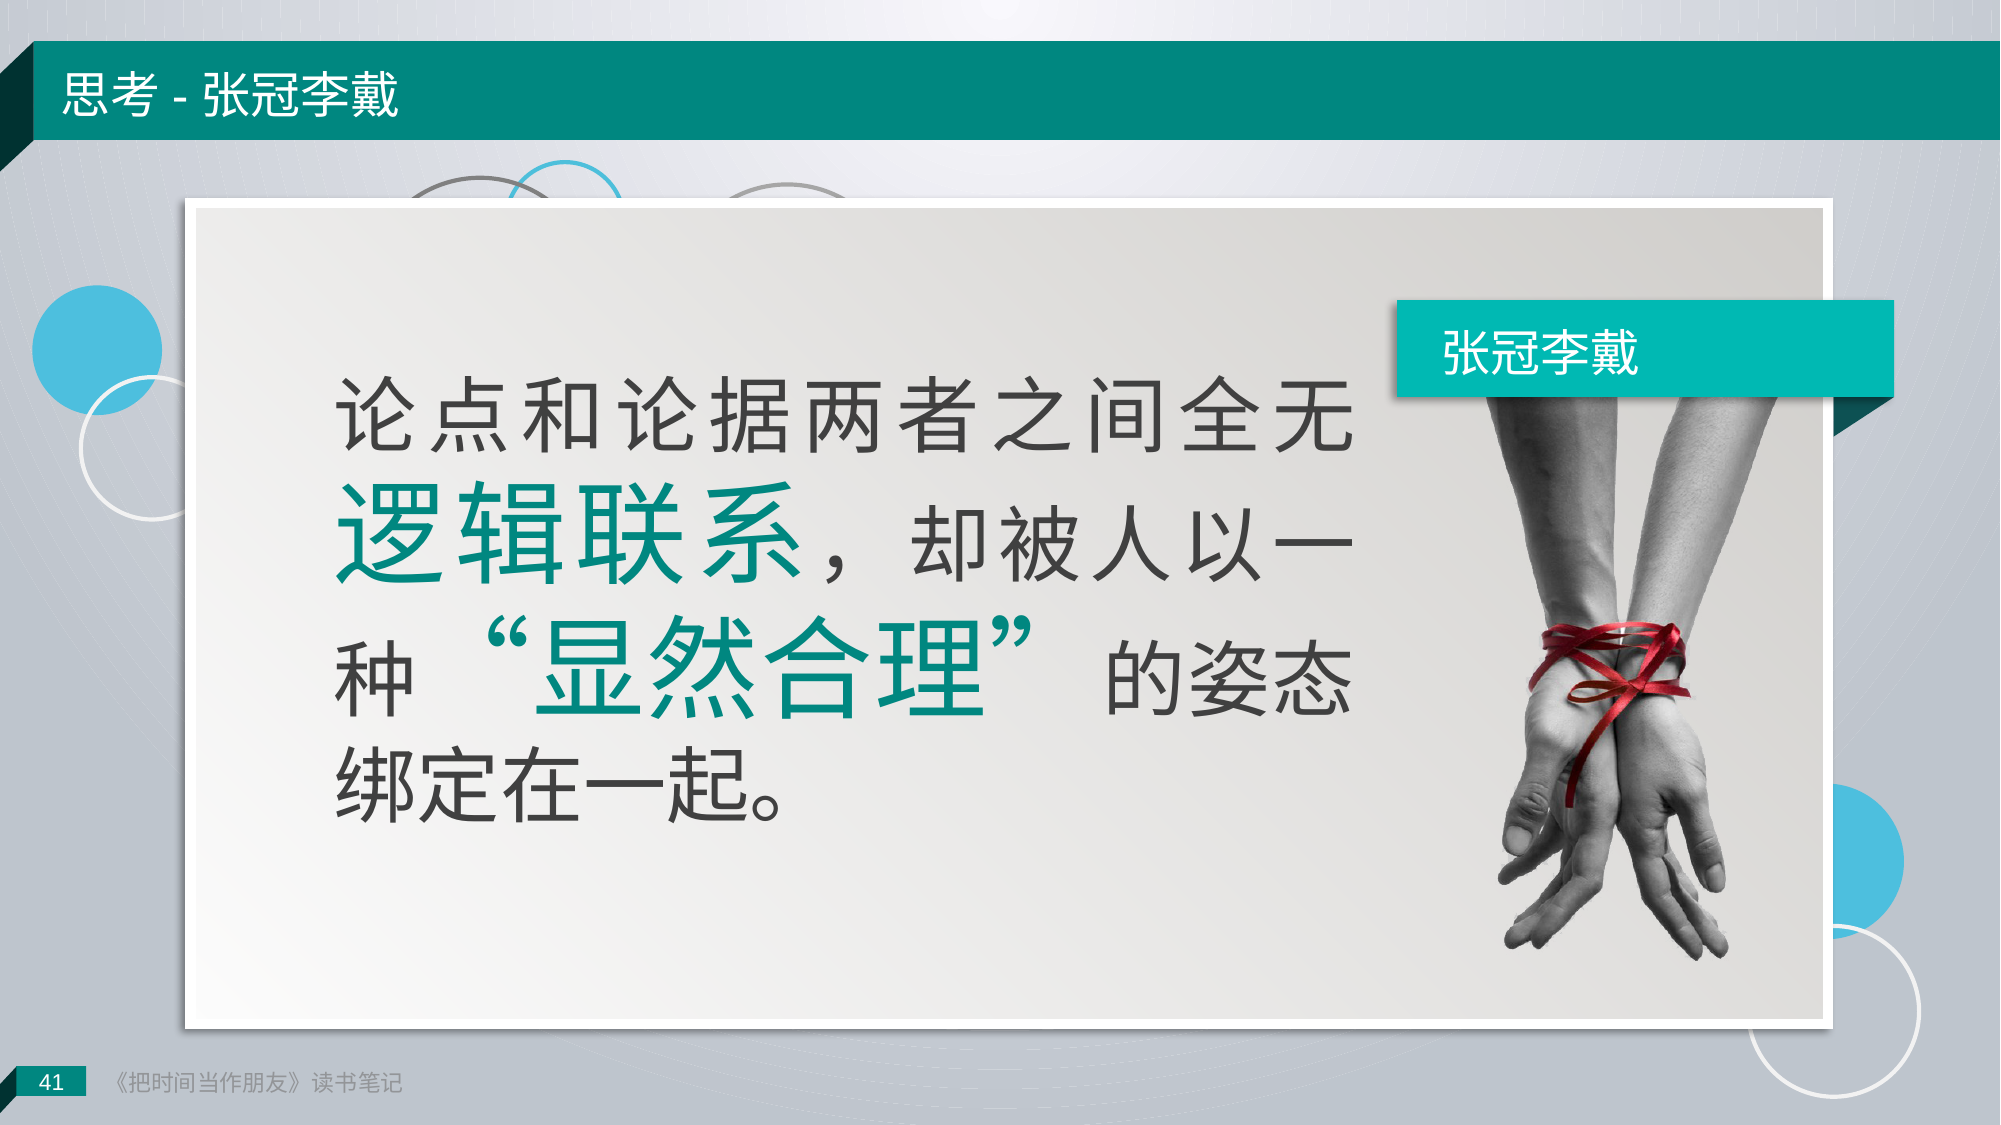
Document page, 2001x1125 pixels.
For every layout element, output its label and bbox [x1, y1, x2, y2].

text_box [1748, 783, 1920, 1097]
text_box [32, 162, 902, 520]
text_box [190, 202, 1895, 1024]
text_box [0, 41, 2000, 1117]
picture [1417, 377, 1814, 969]
